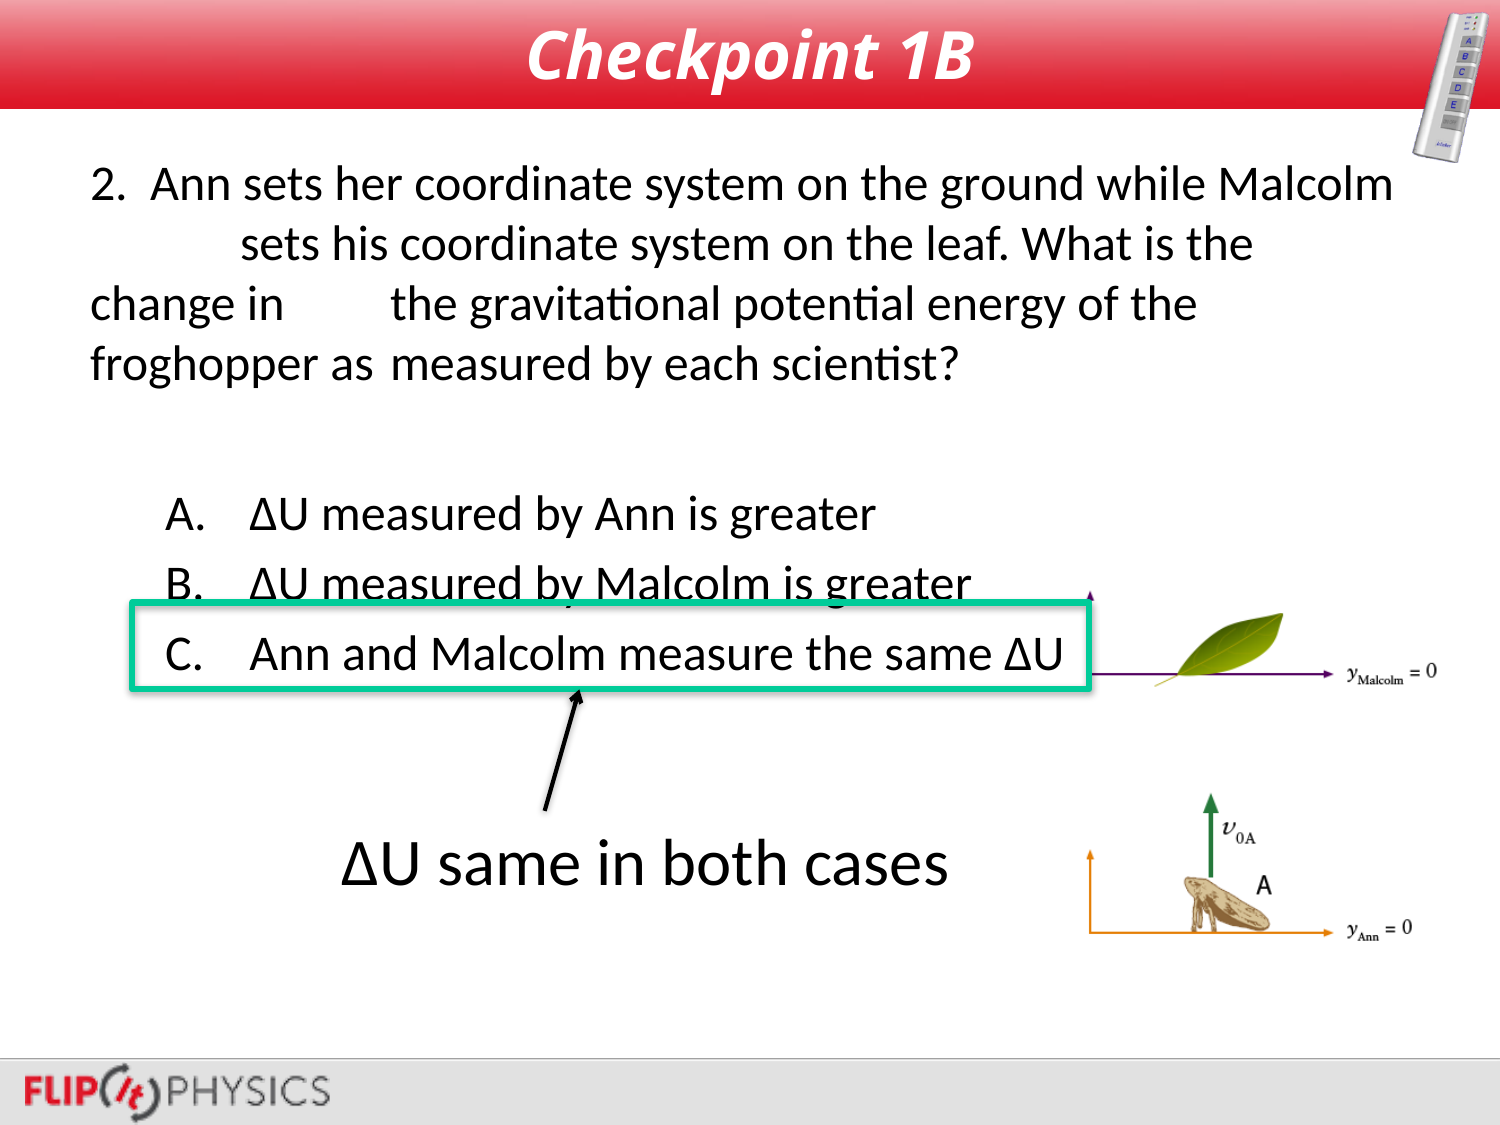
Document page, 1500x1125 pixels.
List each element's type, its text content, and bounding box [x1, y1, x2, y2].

picture [1072, 585, 1473, 960]
list 2. Ann sets her coordinate system on the ground while Malcolm sets his coordinate system on the leaf. What is the change in the gravitational potential energy of the froghopper as measured by each scientist? ΔU measured by Ann is greater ΔU measured by Malcolm is greater Ann and Malcolm measure the same ΔU [75, 143, 1425, 1028]
text_box [132, 602, 1067, 690]
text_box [544, 689, 580, 812]
picture [0, 1058, 1500, 1125]
text_box ΔU same in both cases [326, 811, 965, 907]
title Checkpoint 1B [75, 15, 1425, 91]
picture [0, 0, 1500, 163]
